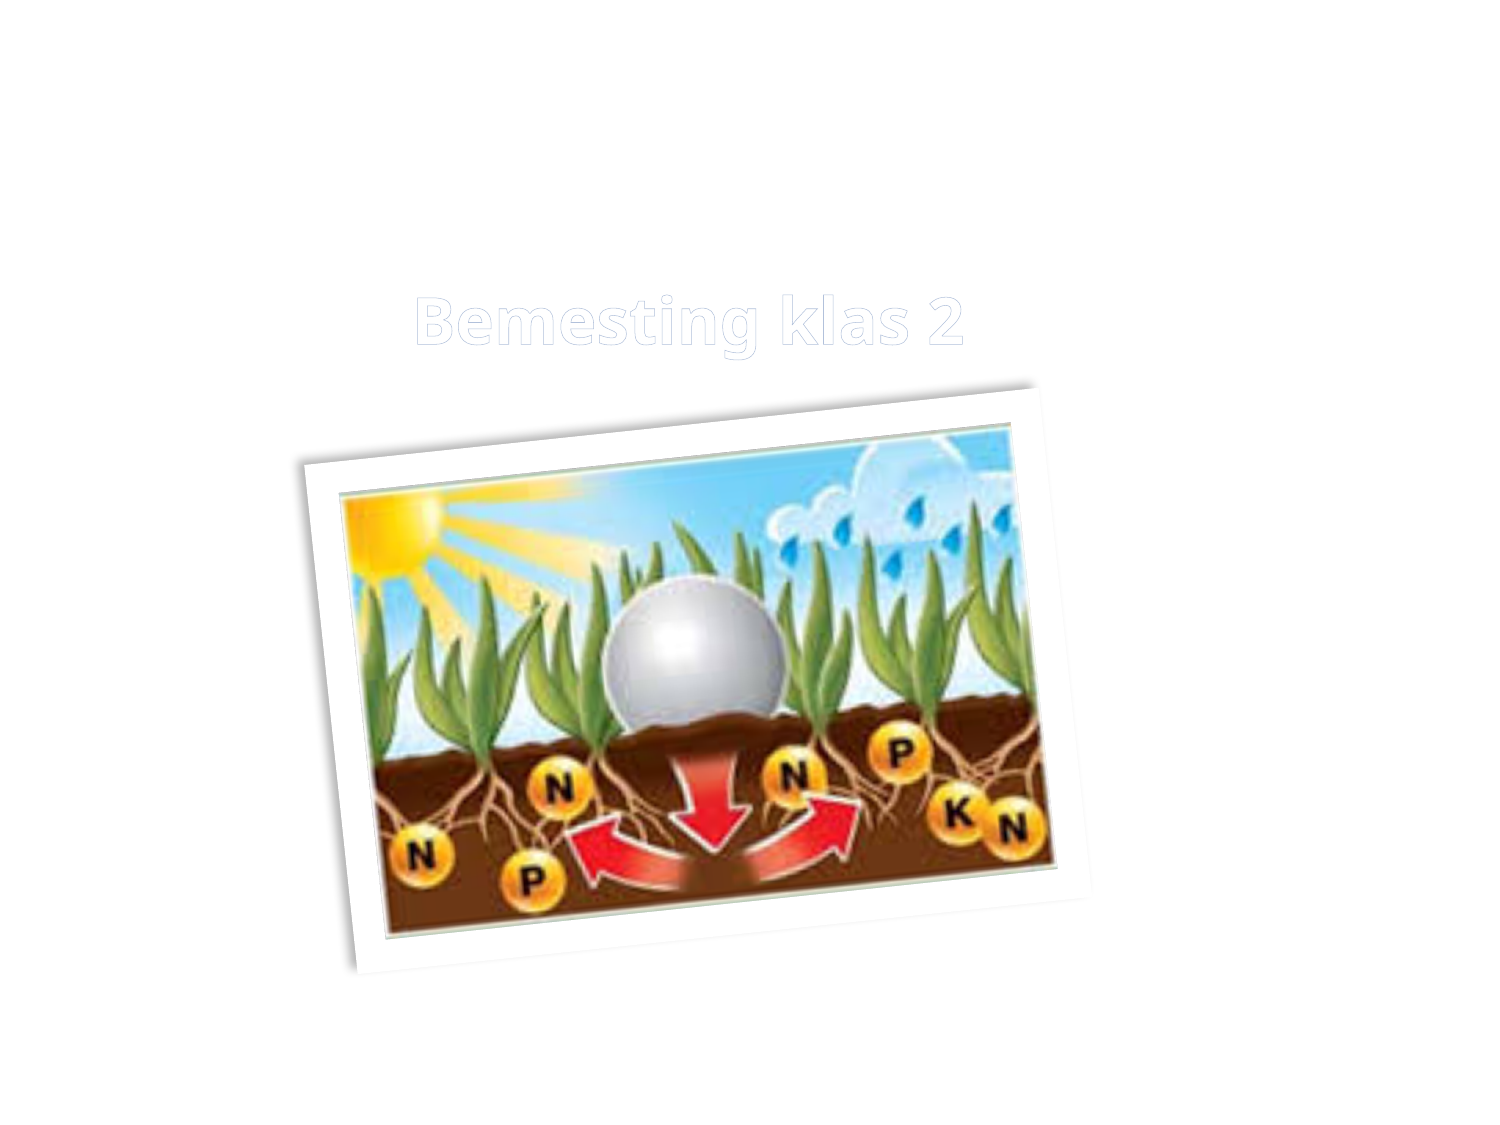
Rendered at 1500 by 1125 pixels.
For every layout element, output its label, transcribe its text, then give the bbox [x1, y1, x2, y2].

picture [340, 424, 1057, 939]
text_box Bemesting klas 2 [301, 196, 1076, 365]
